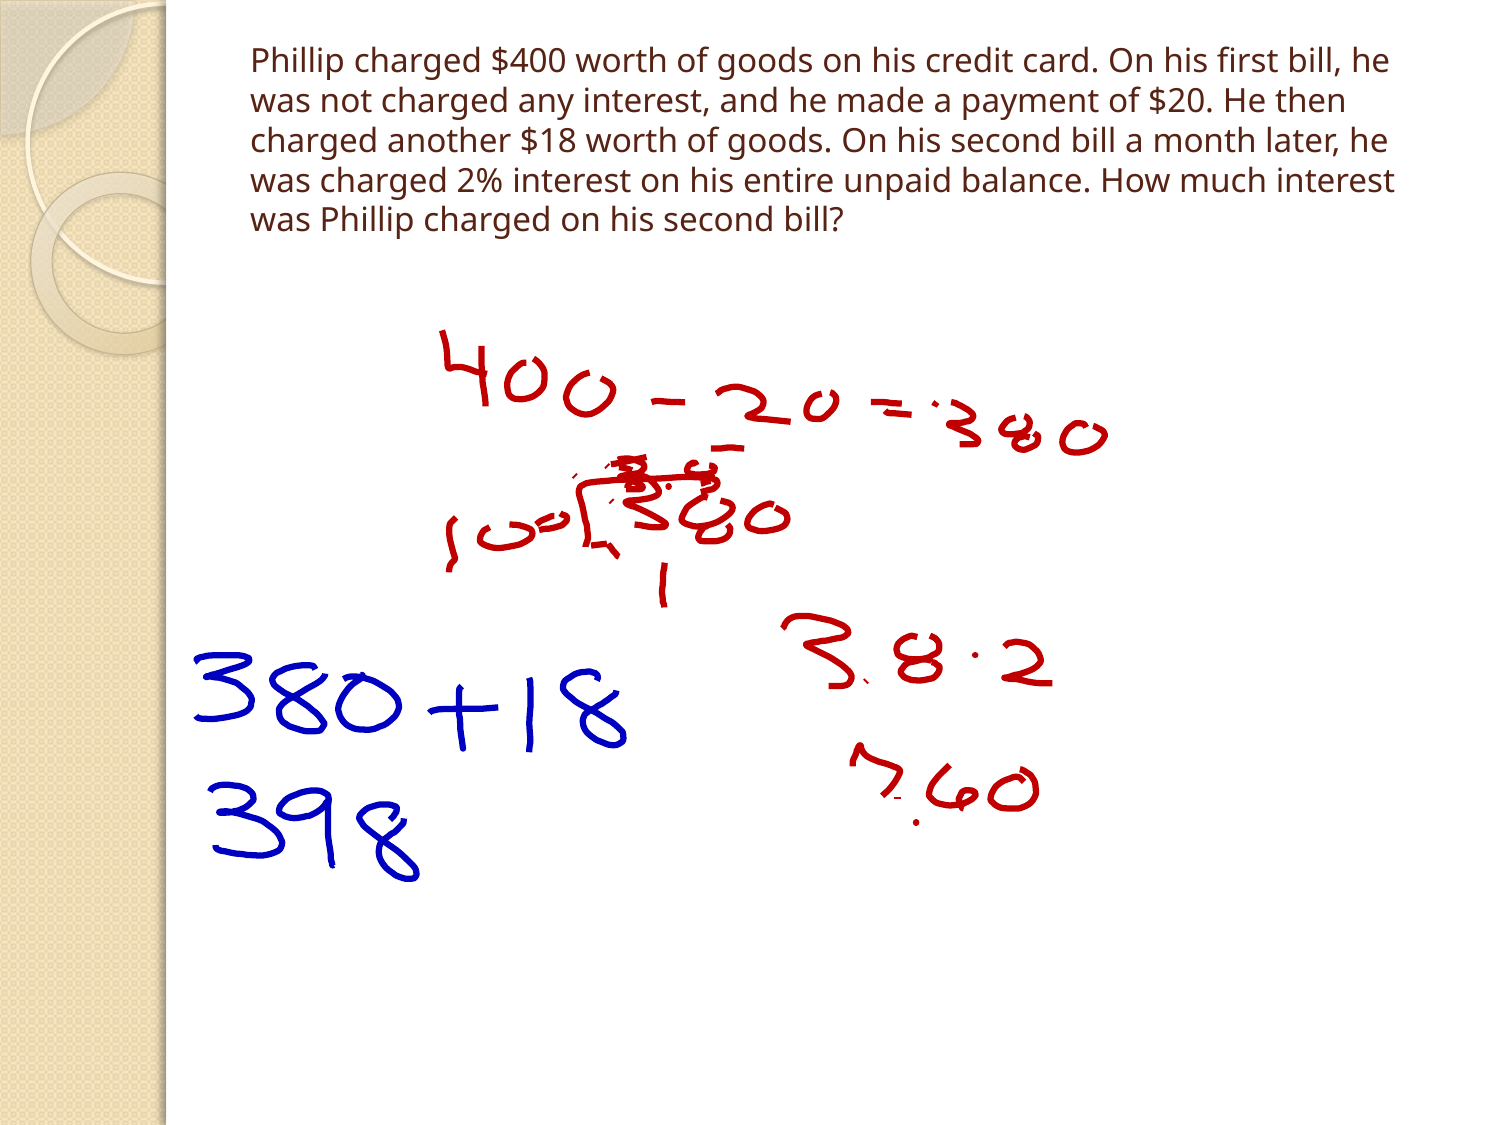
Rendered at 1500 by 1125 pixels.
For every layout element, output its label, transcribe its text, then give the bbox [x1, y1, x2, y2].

text_box [635, 456, 647, 460]
text_box [358, 803, 418, 880]
text_box [948, 401, 979, 445]
text_box [441, 330, 481, 374]
text_box [710, 446, 745, 450]
text_box [428, 708, 458, 714]
text_box [195, 654, 253, 720]
text_box [781, 615, 853, 687]
text_box [680, 496, 734, 528]
text_box [700, 480, 709, 485]
text_box [1000, 415, 1031, 436]
text_box [697, 523, 731, 543]
title Phillip charged $400 worth of goods on his credit card. On his first bill, he was not charged any interest, and he made a payment of $20. He then charged another $18 worth of goods. On his second bill a month later, he was charged 2% interest on his entire unpaid balance. How much interest was Phillip charged on his second bill? [235, 45, 1466, 233]
text_box [458, 685, 464, 750]
text_box [528, 677, 532, 753]
text_box [562, 670, 625, 746]
text_box [617, 457, 646, 491]
text_box [565, 371, 614, 416]
text_box [851, 744, 901, 797]
text_box [989, 768, 1037, 810]
text_box [591, 542, 607, 547]
text_box [607, 543, 620, 558]
text_box [278, 789, 335, 867]
text_box [715, 385, 791, 423]
text_box [895, 634, 941, 660]
text_box [209, 783, 283, 857]
text_box [463, 706, 499, 711]
text_box [631, 474, 649, 478]
text_box [271, 664, 326, 732]
text_box [337, 674, 400, 731]
text_box [1013, 432, 1039, 451]
text_box [700, 477, 719, 493]
text_box [884, 410, 912, 416]
text_box [506, 357, 546, 400]
text_box [805, 391, 837, 420]
text_box [928, 764, 977, 810]
text_box [1061, 422, 1106, 454]
text_box [634, 513, 667, 529]
text_box [661, 562, 666, 608]
text_box [686, 461, 716, 476]
text_box [746, 502, 789, 532]
text_box [1003, 641, 1053, 685]
text_box [480, 345, 487, 407]
text_box [479, 523, 534, 549]
text_box [577, 476, 712, 547]
text_box [538, 512, 568, 531]
text_box [900, 658, 941, 682]
text_box [535, 515, 555, 526]
text_box [870, 401, 902, 405]
text_box [448, 516, 457, 573]
